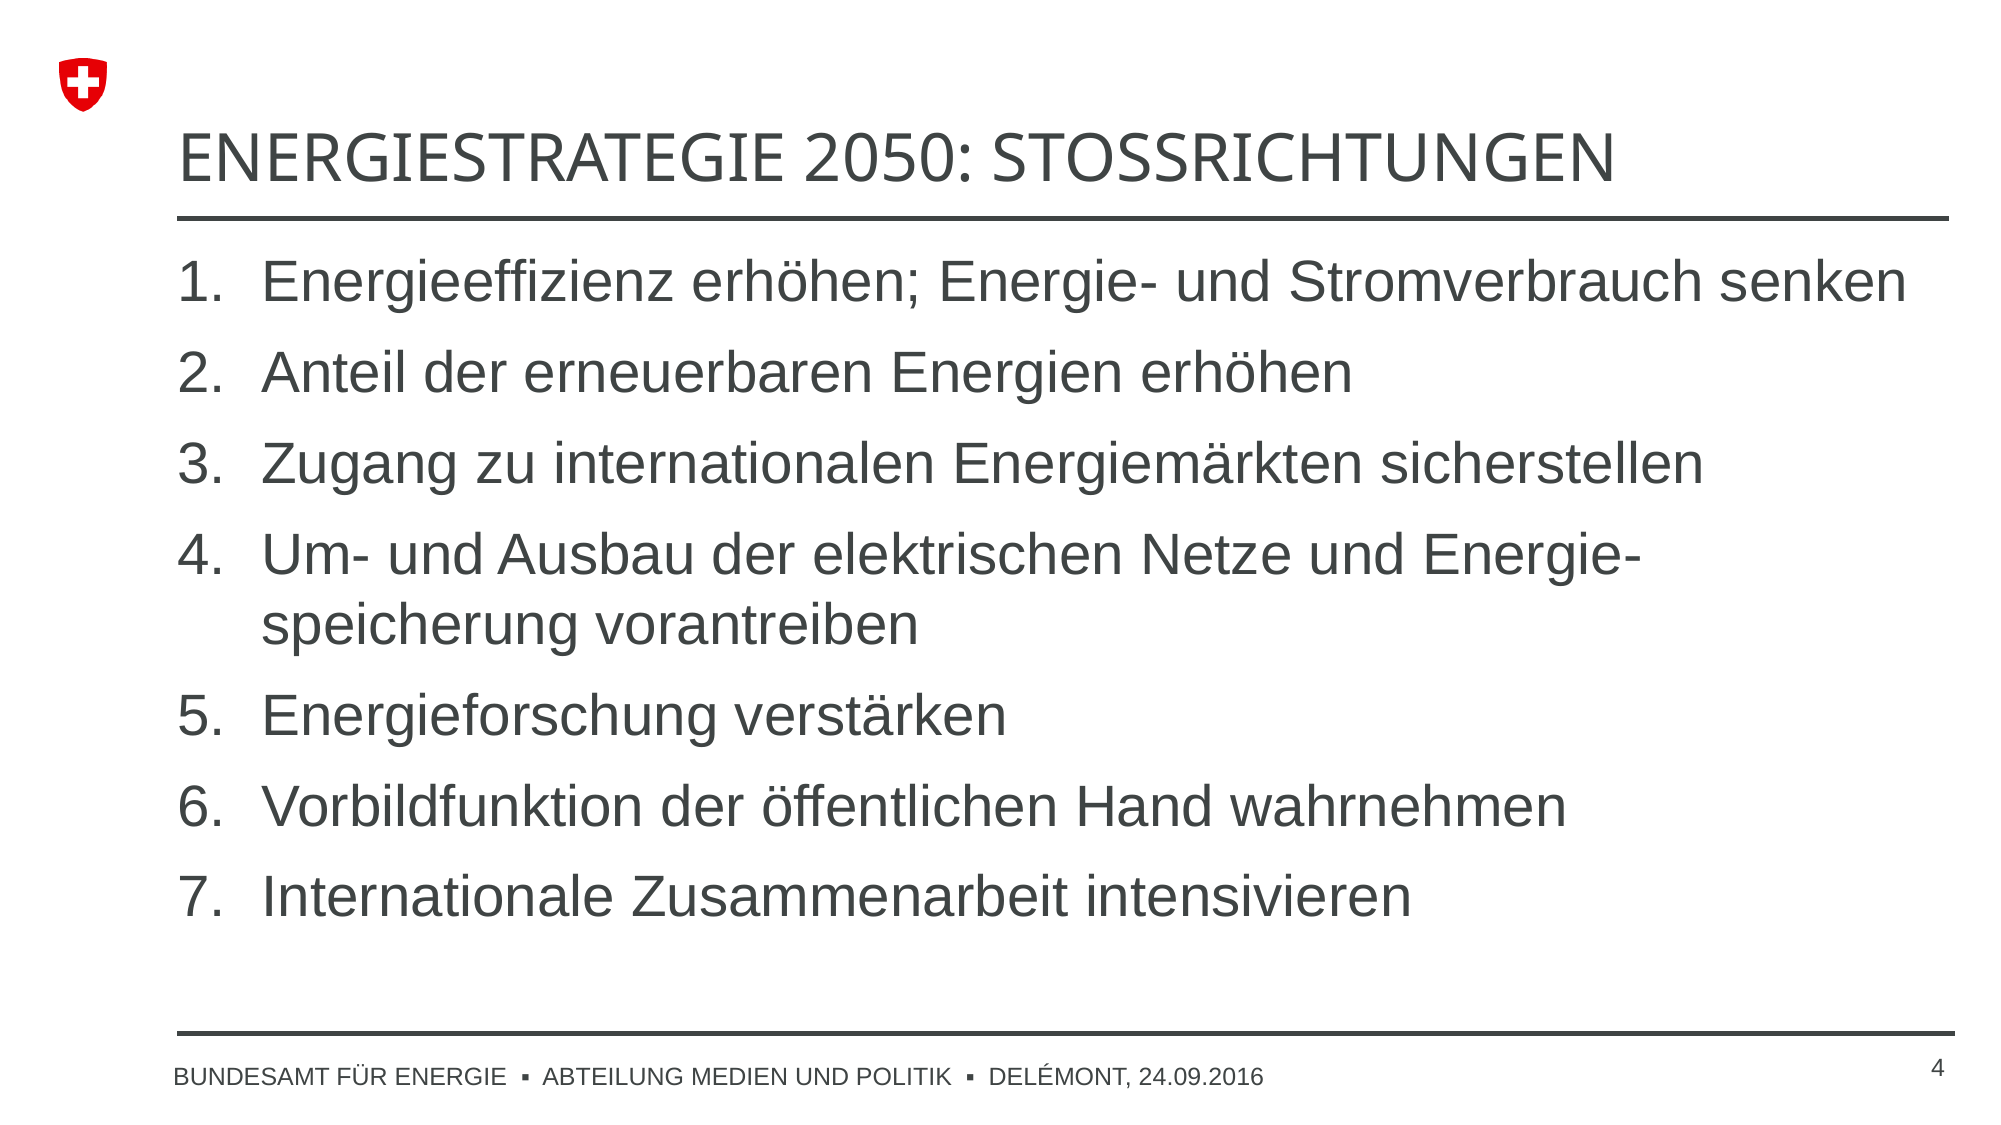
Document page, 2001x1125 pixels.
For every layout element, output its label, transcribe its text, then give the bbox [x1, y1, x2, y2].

picture [59, 58, 108, 113]
list Energieeffizienz erhöhen; Energie- und Stromverbrauch senken Anteil der erneuerbaren Energien erhöhen Zugang zu internationalen Energiemärkten sicherstellen Um- und Ausbau der elektrischen Netze und Energie-speicherung vorantreiben Energieforschung verstärken Vorbildfunktion der öffentlichen Hand wahrnehmen Internationale Zusammenarbeit intensivieren [176, 243, 1945, 1010]
title Energiestrategie 2050: Stossrichtungen [177, 59, 1949, 195]
slide_number 4 [1826, 1051, 1945, 1099]
